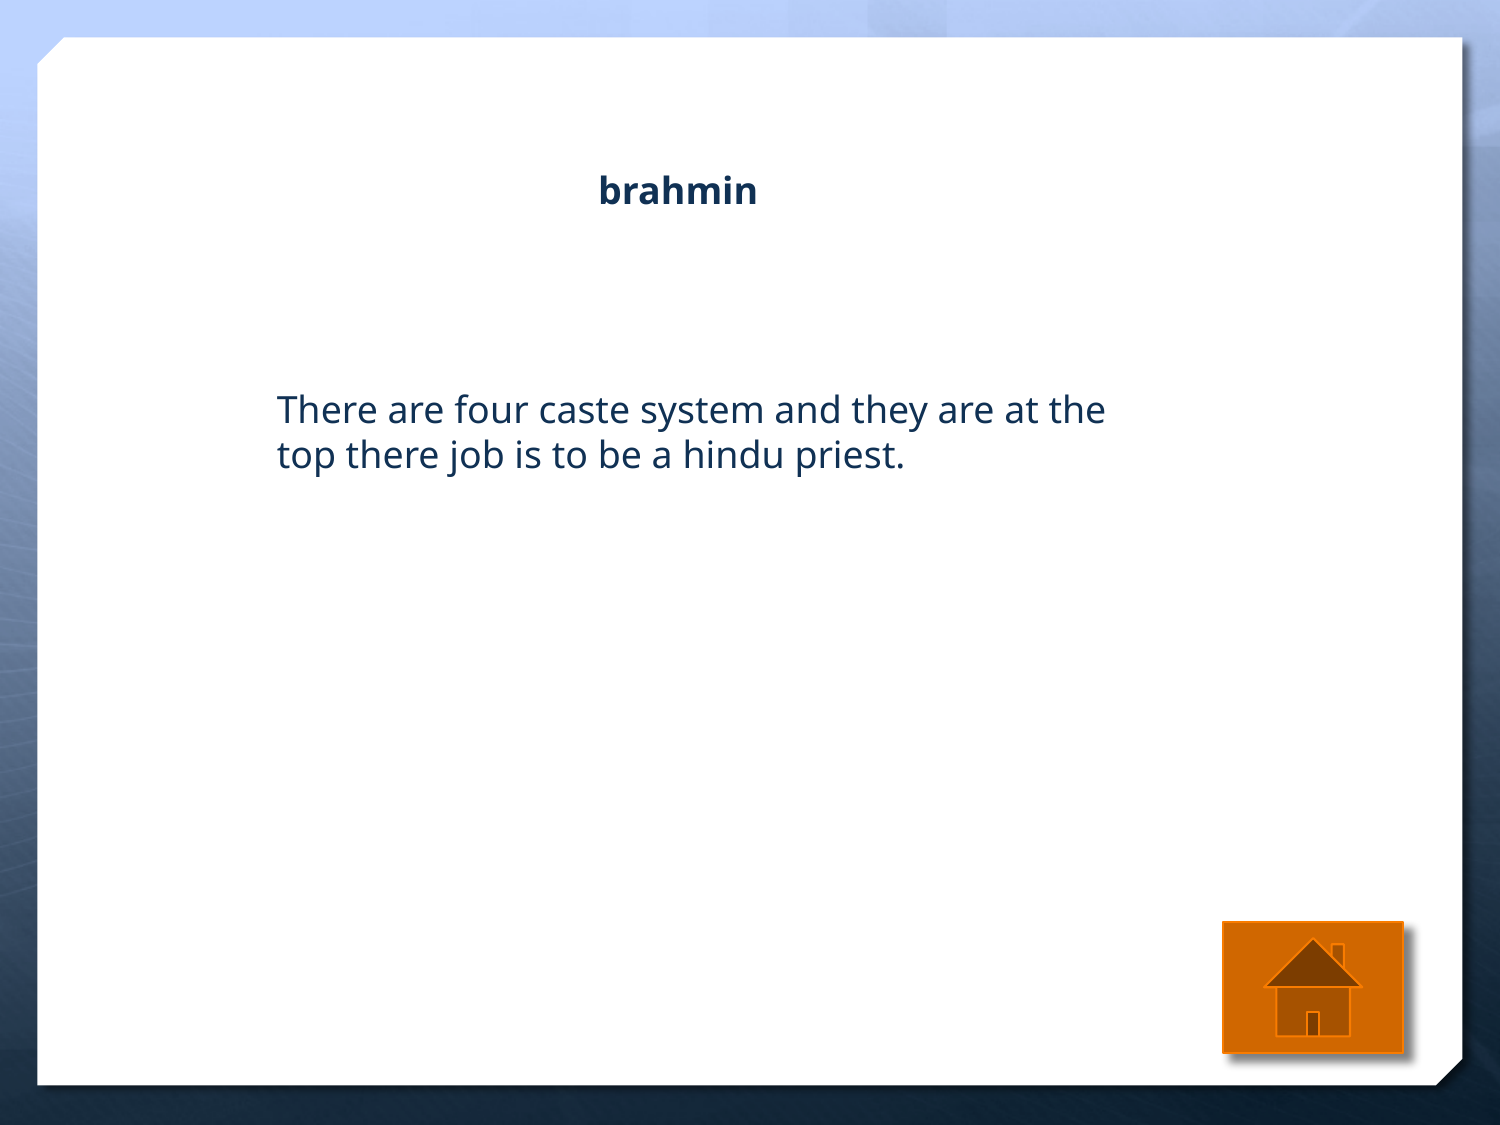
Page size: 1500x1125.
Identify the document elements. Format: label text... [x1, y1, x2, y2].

text_box brahmin [583, 159, 774, 220]
text_box [1222, 921, 1404, 1054]
text_box There are four caste system and they are at the top there job is to be a hindu priest. [262, 378, 1191, 484]
